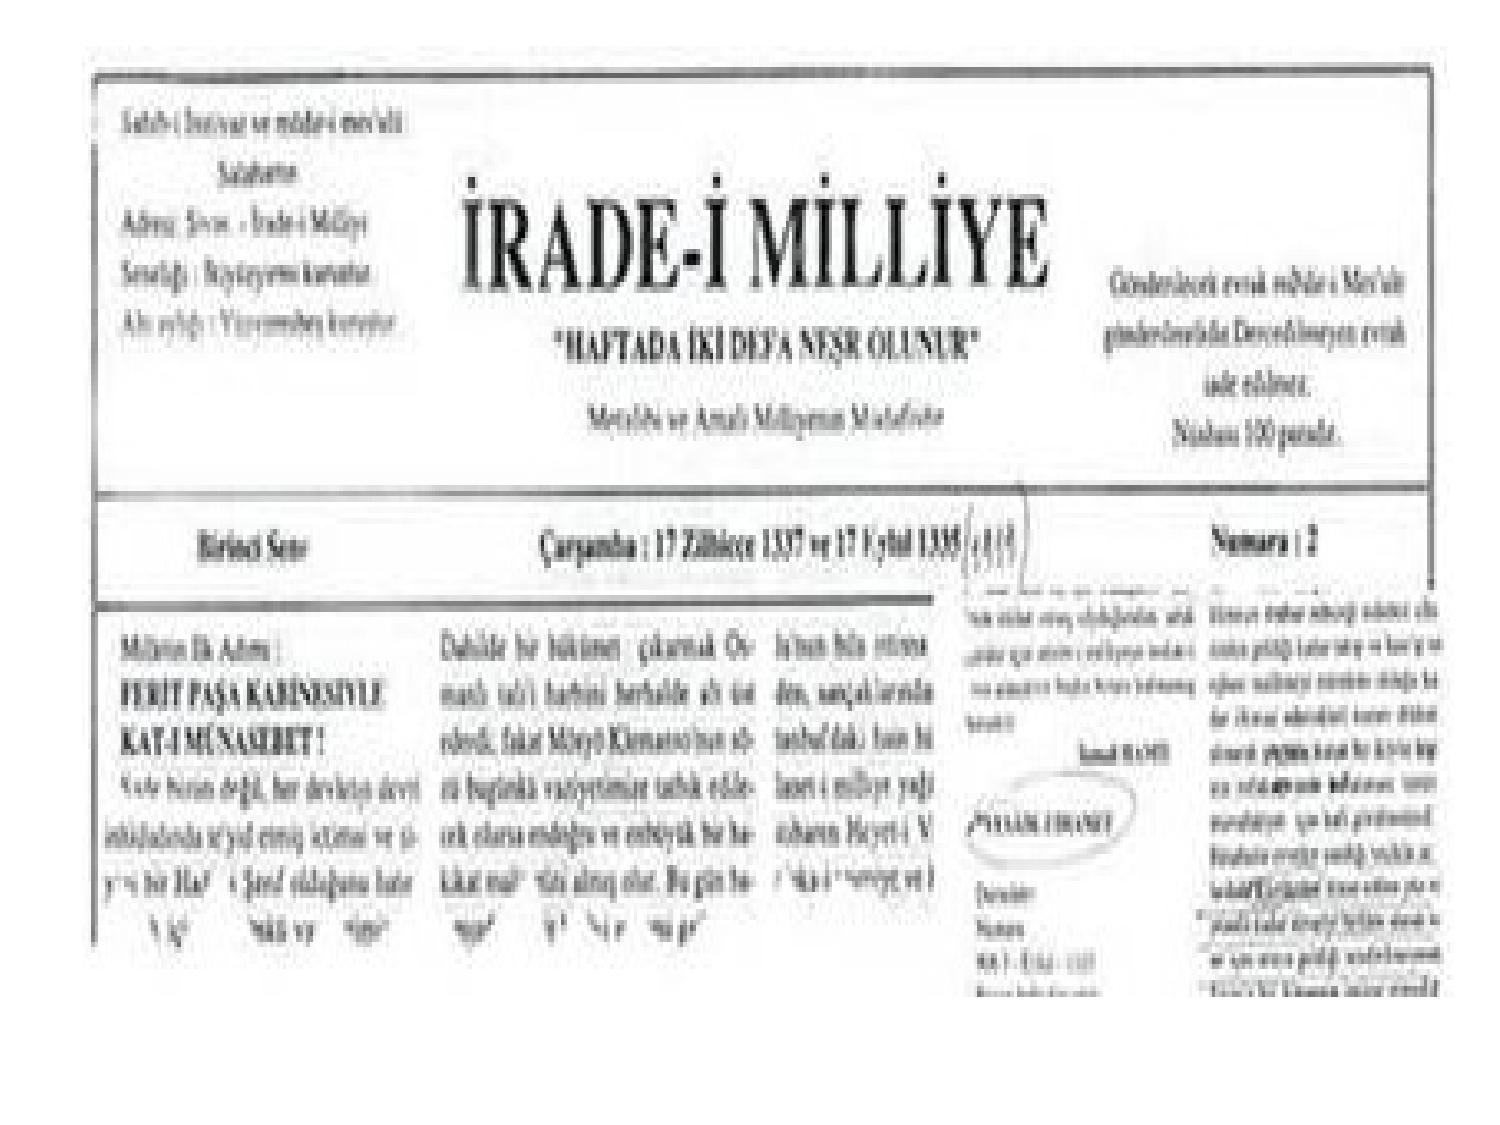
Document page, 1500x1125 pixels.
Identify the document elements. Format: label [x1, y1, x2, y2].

picture [81, 46, 1454, 997]
